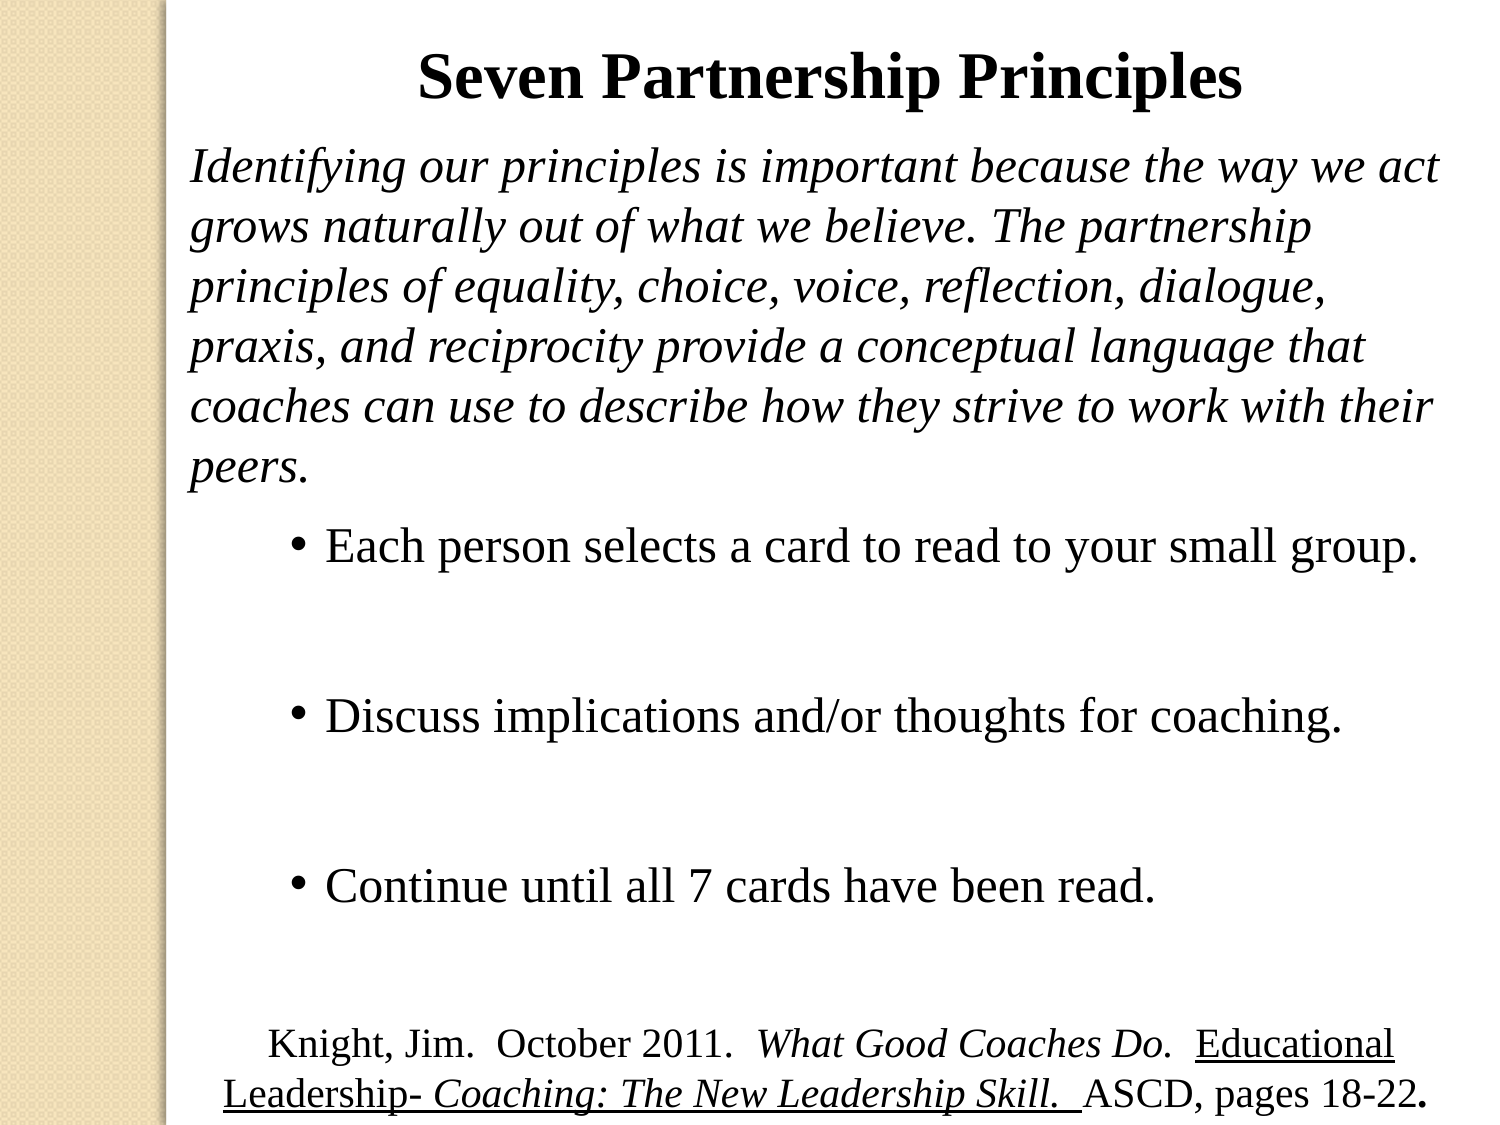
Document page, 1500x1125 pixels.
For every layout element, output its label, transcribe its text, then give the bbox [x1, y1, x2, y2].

text_box Seven Partnership Principles [212, 24, 1450, 119]
text_box Knight, Jim. October 2011. What Good Coaches Do. Educational Leadership- Coaching: The New Leadership Skill. ASCD, pages 18-22. [162, 1008, 1500, 1124]
text_box Each person selects a card to read to your small group. Discuss implications and/or thoughts for coaching. Continue until all 7 cards have been read. [275, 445, 1500, 920]
text_box Identifying our principles is important because the way we act grows naturally out of what we believe. The partnership principles of equality, choice, voice, reflection, dialogue, praxis, and reciprocity provide a conceptual language that coaches can use to describe how they strive to work with their peers. [174, 124, 1488, 560]
